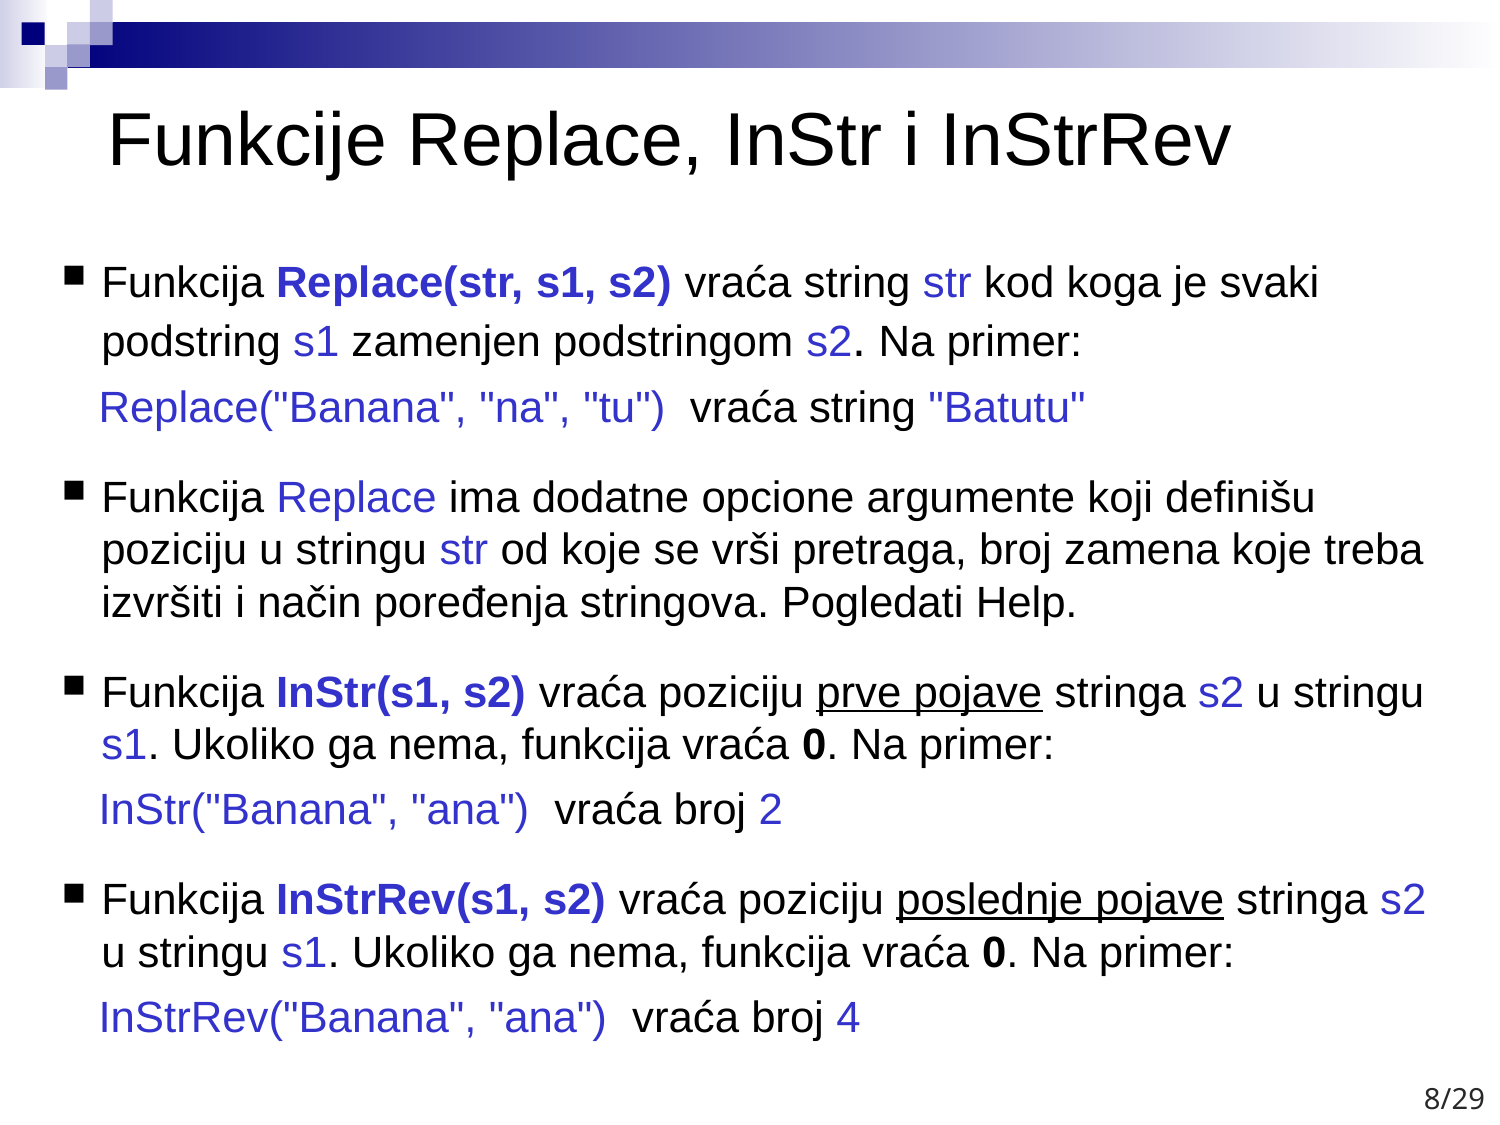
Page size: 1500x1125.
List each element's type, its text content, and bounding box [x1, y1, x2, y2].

text_box 8/29 [1374, 1072, 1500, 1123]
list Funkcija Replace(str, s1, s2) vraća string str kod koga je svaki podstring s1 zamenjen podstringom s2. Na primer: Replace("Banana", "na", "tu") vraća string "Batutu" Funkcija Replace ima dodatne opcione argumente koji definišu poziciju u stringu str od koje se vrši pretraga, broj zamena koje treba izvršiti i način poređenja stringova. Pogledati Help. Funkcija InStr(s1, s2) vraća poziciju prve pojave stringa s2 u stringu s1. Ukoliko ga nema, funkcija vraća 0. Na primer: InStr("Banana", "ana") vraća broj 2 Funkcija InStrRev(s1, s2) vraća poziciju poslednje pojave stringa s2 u stringu s1. Ukoliko ga nema, funkcija vraća 0. Na primer: InStrRev("Banana", "ana") vraća broj 4 [46, 246, 1454, 1055]
title Funkcije Replace, InStr i InStrRev [92, 75, 1254, 197]
